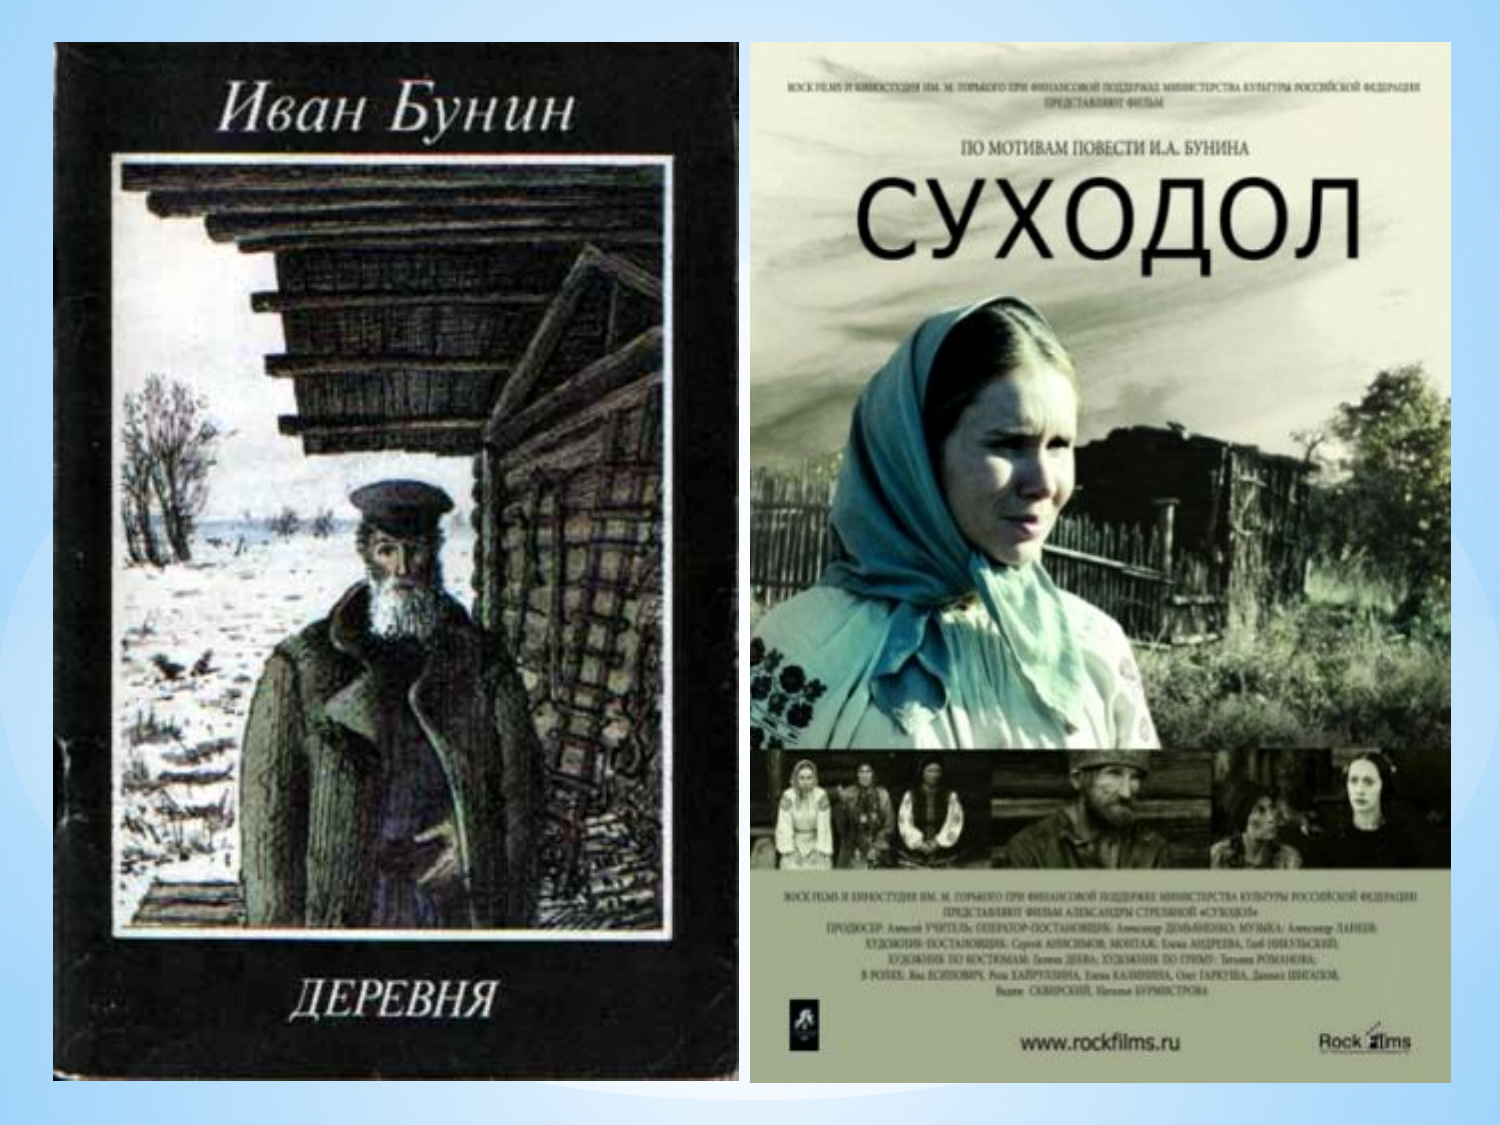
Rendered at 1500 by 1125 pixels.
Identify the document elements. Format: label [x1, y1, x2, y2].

picture [749, 42, 1451, 1083]
list [52, 42, 739, 1081]
